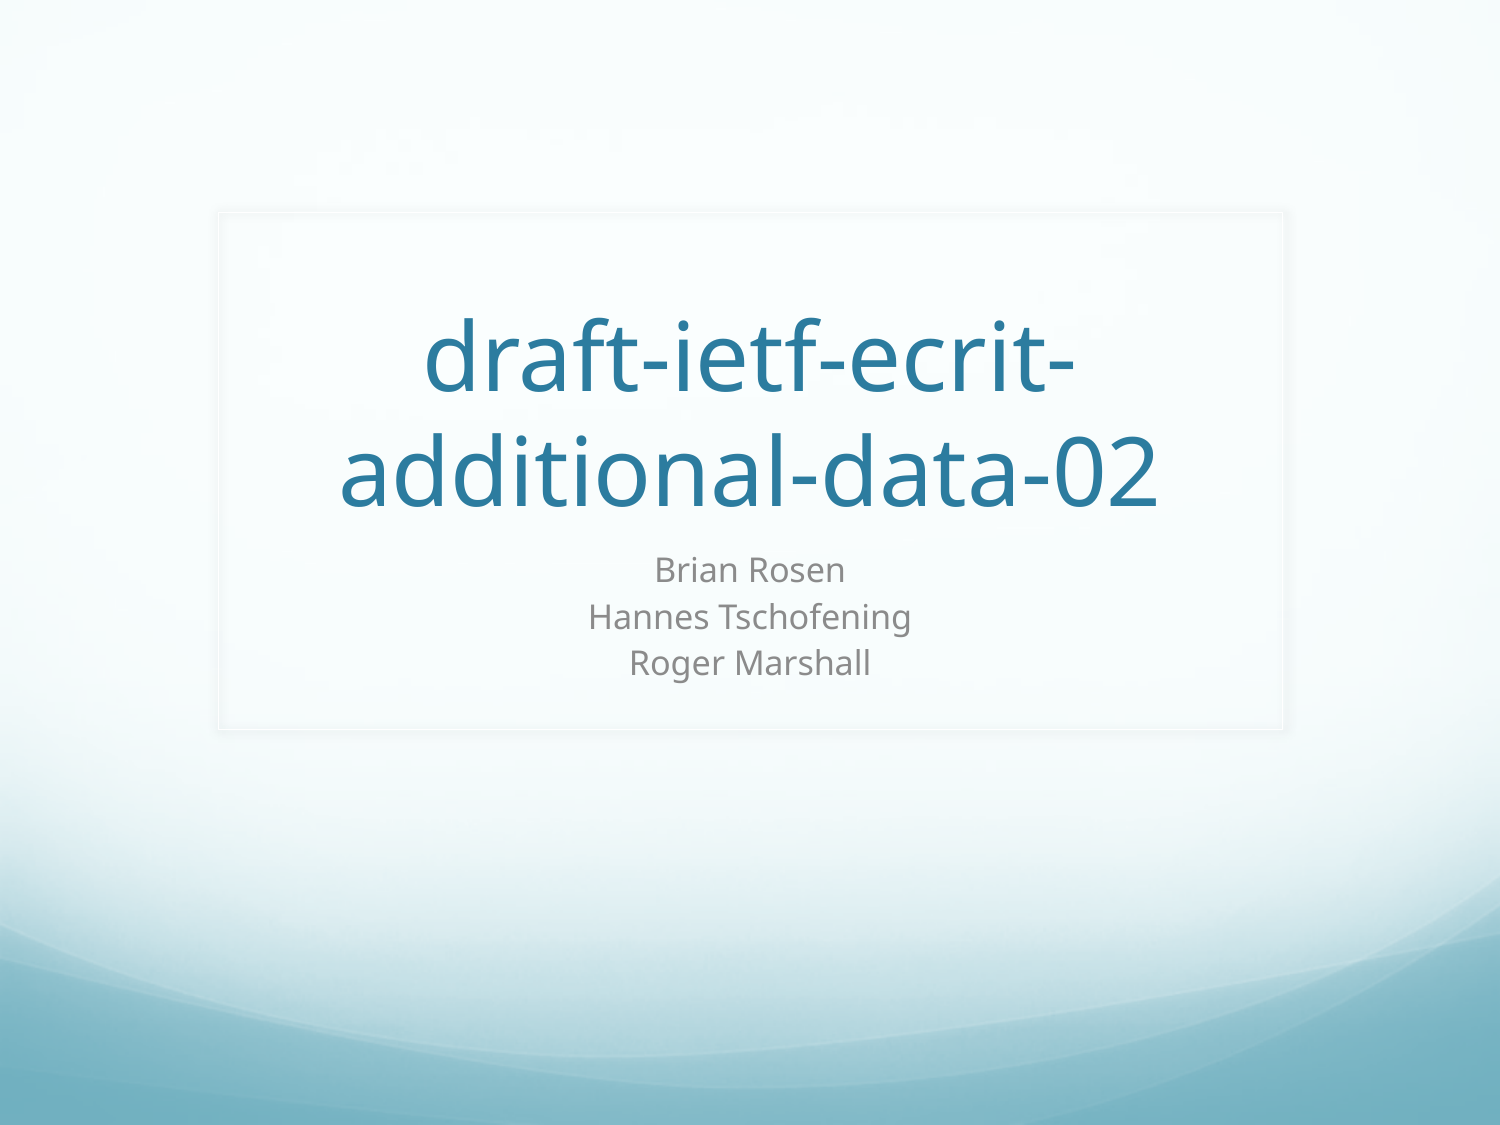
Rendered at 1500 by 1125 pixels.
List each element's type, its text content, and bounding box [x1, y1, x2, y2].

subtitle Brian Rosen Hannes Tschofening Roger Marshall [217, 541, 1283, 692]
title draft-ietf-ecrit-additional-data-02 [217, 249, 1283, 533]
